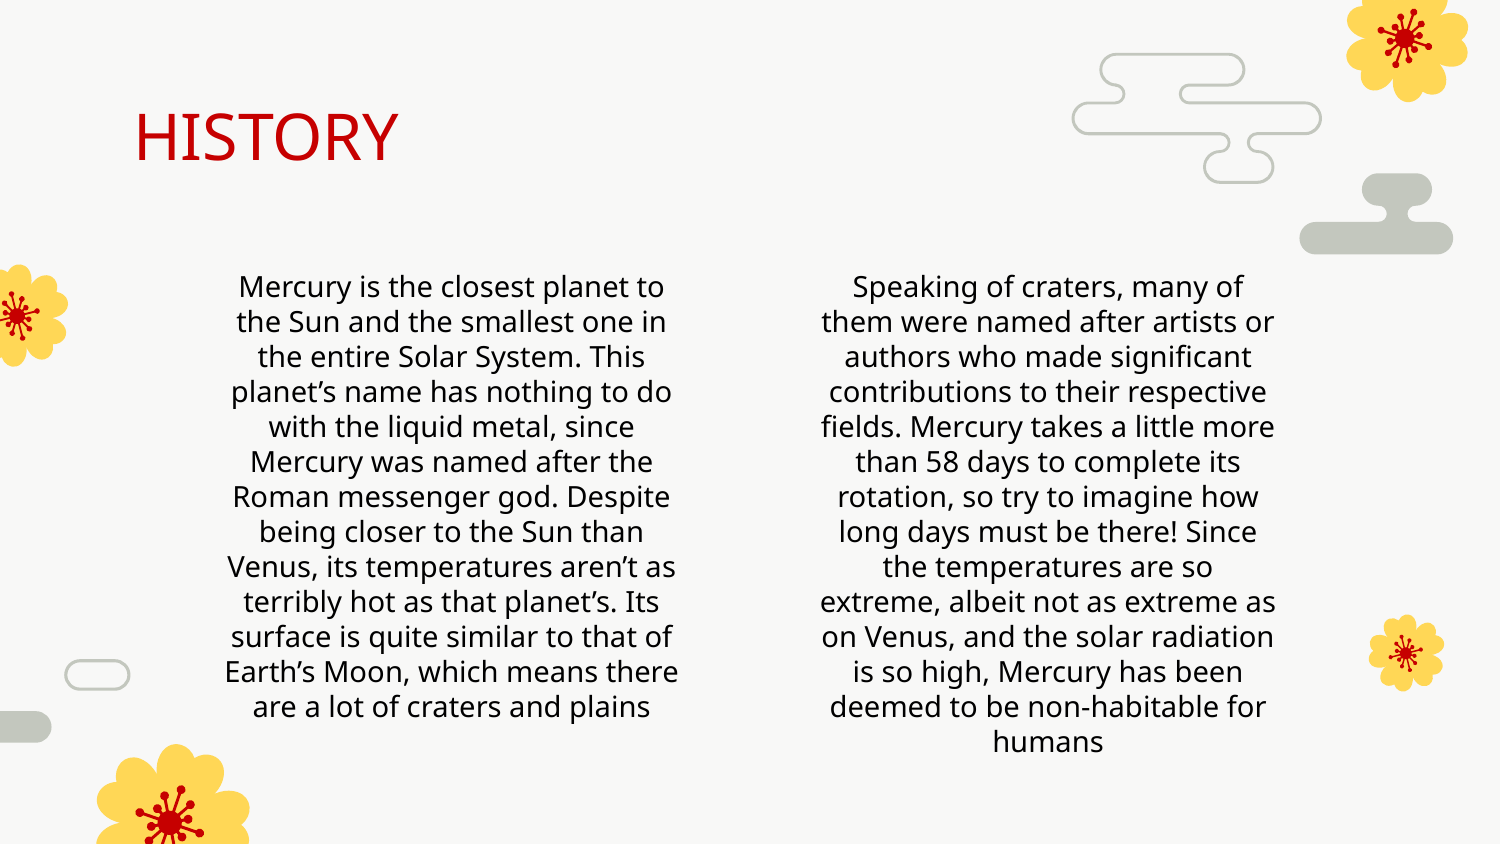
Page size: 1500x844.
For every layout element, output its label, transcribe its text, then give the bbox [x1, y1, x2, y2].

subtitle Mercury is the closest planet to the Sun and the smallest one in the entire Solar System. This planet’s name has nothing to do with the liquid metal, since Mercury was named after the Roman messenger god. Despite being closer to the Sun than Venus, its temperatures aren’t as terribly hot as that planet’s. Its surface is quite similar to that of Earth’s Moon, which means there are a lot of craters and plains [206, 253, 697, 716]
text_box [1099, 52, 1246, 88]
title HISTORY [118, 88, 1382, 182]
subtitle Speaking of craters, many of them were named after artists or authors who made significant contributions to their respective fields. Mercury takes a little more than 58 days to complete its rotation, so try to imagine how long days must be there! Since the temperatures are so extreme, albeit not as extreme as on Venus, and the solar radiation is so high, Mercury has been deemed to be non-habitable for humans [803, 253, 1294, 716]
